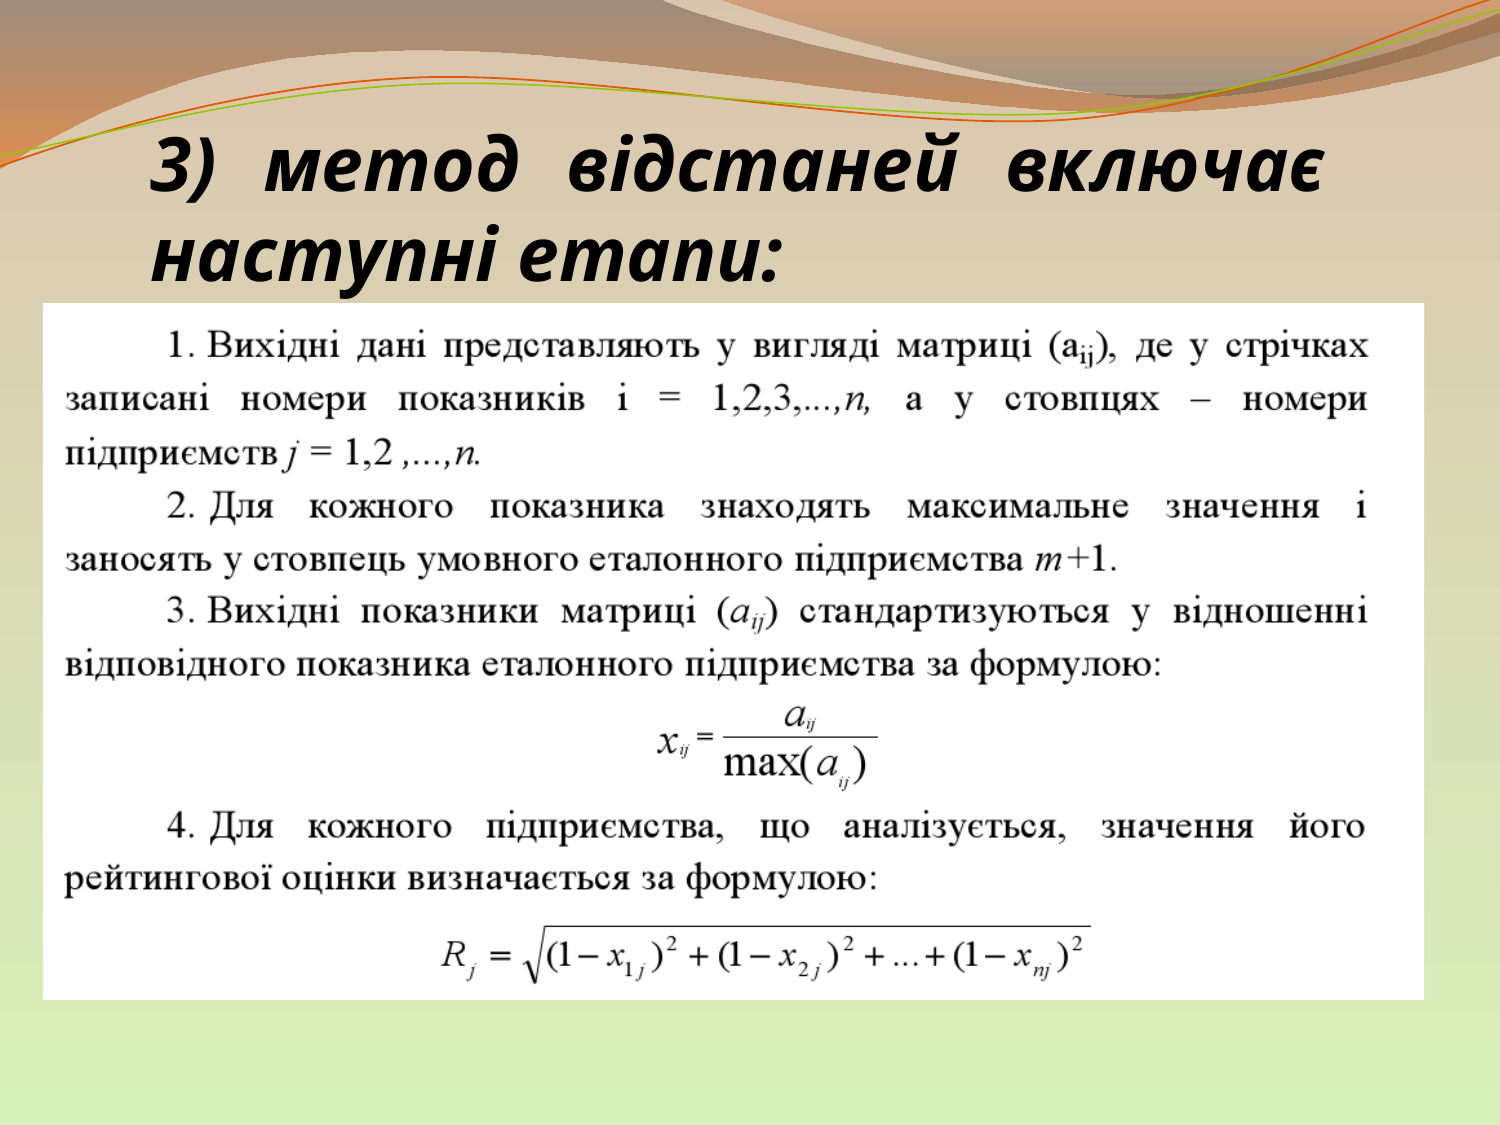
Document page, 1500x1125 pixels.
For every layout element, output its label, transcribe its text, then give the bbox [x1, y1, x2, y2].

picture [42, 302, 1425, 1000]
text_box 3) метод відстаней включає наступні етапи: [135, 109, 1341, 302]
